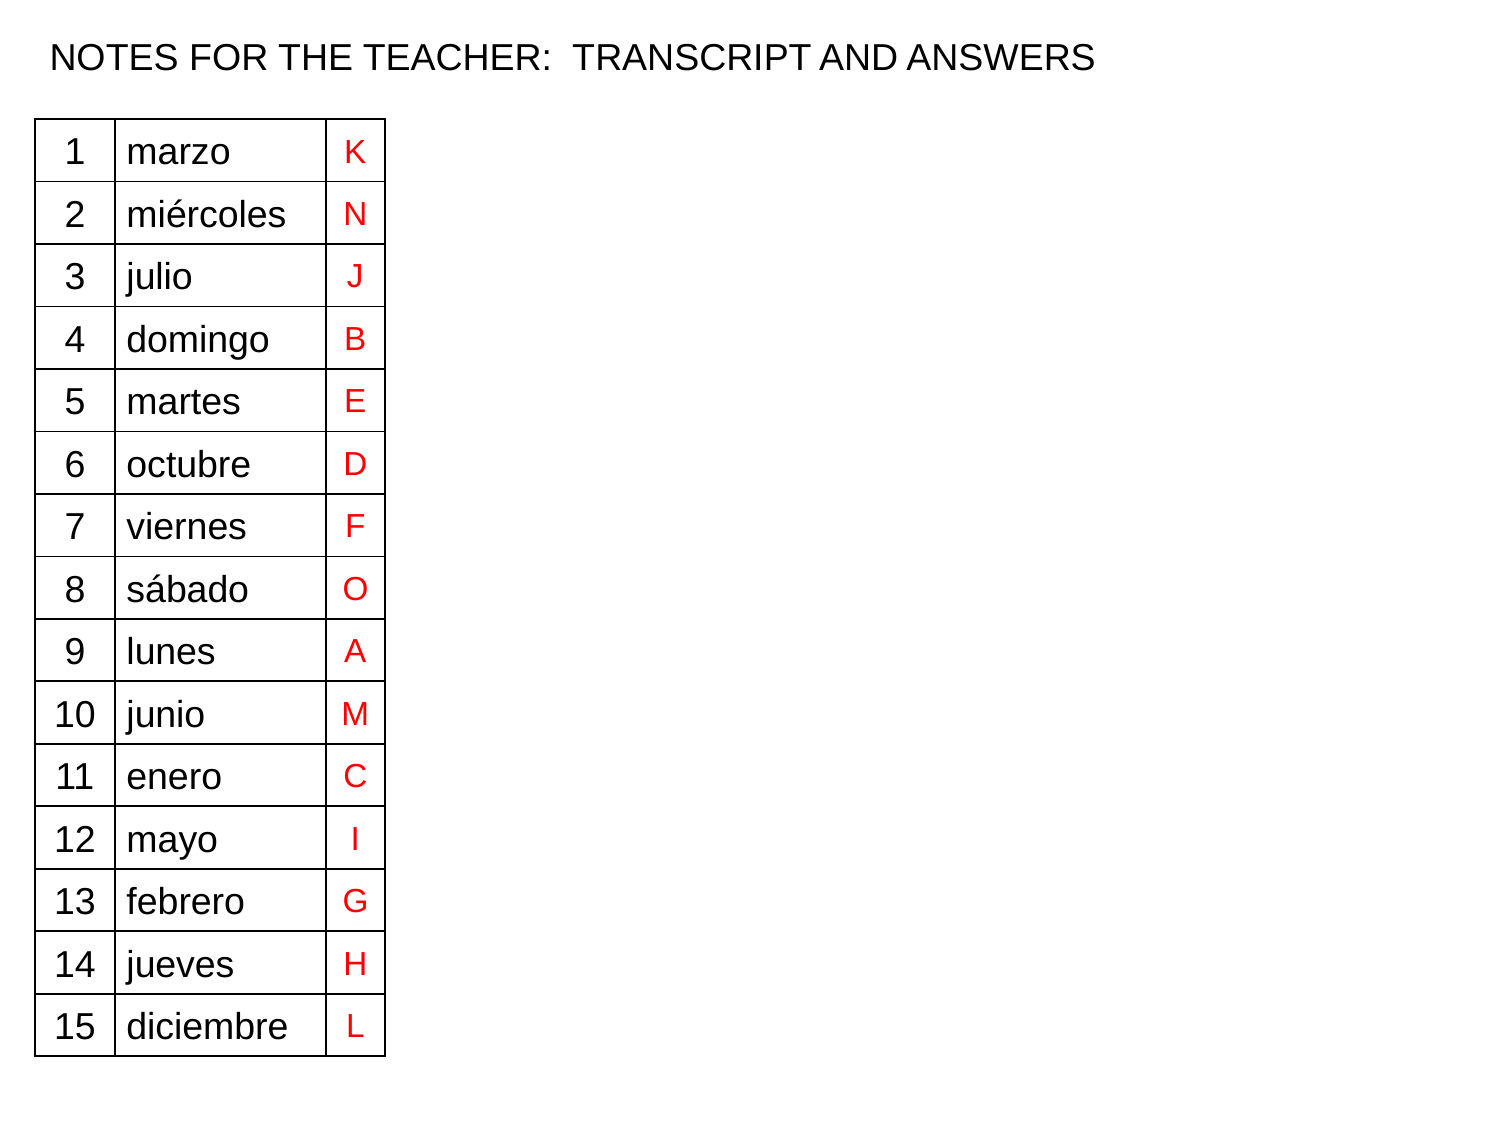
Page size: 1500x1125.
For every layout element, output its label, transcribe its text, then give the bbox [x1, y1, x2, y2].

table_cell 12 [36, 807, 114, 868]
table_cell E [327, 370, 384, 431]
table_cell 5 [36, 370, 114, 431]
table_cell D [327, 432, 384, 493]
table_cell 9 [36, 620, 114, 680]
table_cell 6 [36, 432, 114, 493]
table_cell B [327, 307, 384, 368]
table_cell febrero [116, 870, 325, 930]
table_cell sábado [116, 557, 325, 618]
table_cell 13 [36, 870, 114, 930]
table_cell junio [116, 682, 325, 743]
table_cell C [327, 745, 384, 805]
table_cell 7 [36, 495, 114, 556]
table_cell G [327, 870, 384, 930]
table_header marzo [116, 120, 325, 181]
table_cell 14 [36, 932, 114, 993]
table_cell 8 [36, 557, 114, 618]
table_cell 10 [36, 682, 114, 743]
table_cell domingo [116, 307, 325, 368]
table_header 1 [36, 120, 114, 181]
table_cell 11 [36, 745, 114, 805]
table_cell mayo [116, 807, 325, 868]
table_cell F [327, 495, 384, 556]
table_header K [327, 120, 384, 181]
table_cell 2 [36, 182, 114, 243]
table_cell 15 [36, 995, 114, 1055]
table_cell octubre [116, 432, 325, 493]
table_cell viernes [116, 495, 325, 556]
table_cell julio [116, 245, 325, 306]
table_cell I [327, 807, 384, 868]
table_cell miércoles [116, 182, 325, 243]
table_cell A [327, 620, 384, 680]
table_cell O [327, 557, 384, 618]
table_cell H [327, 932, 384, 993]
table_cell 4 [36, 307, 114, 368]
table_cell 3 [36, 245, 114, 306]
table_cell martes [116, 370, 325, 431]
table_cell L [327, 995, 384, 1055]
table_cell J [327, 245, 384, 306]
table_cell M [327, 682, 384, 743]
table_cell enero [116, 745, 325, 805]
table_cell lunes [116, 620, 325, 680]
text_box NOTES FOR THE TEACHER: TRANSCRIPT AND ANSWERS [34, 26, 1470, 86]
table_cell jueves [116, 932, 325, 993]
table_cell N [327, 182, 384, 243]
table_cell diciembre [116, 995, 325, 1055]
